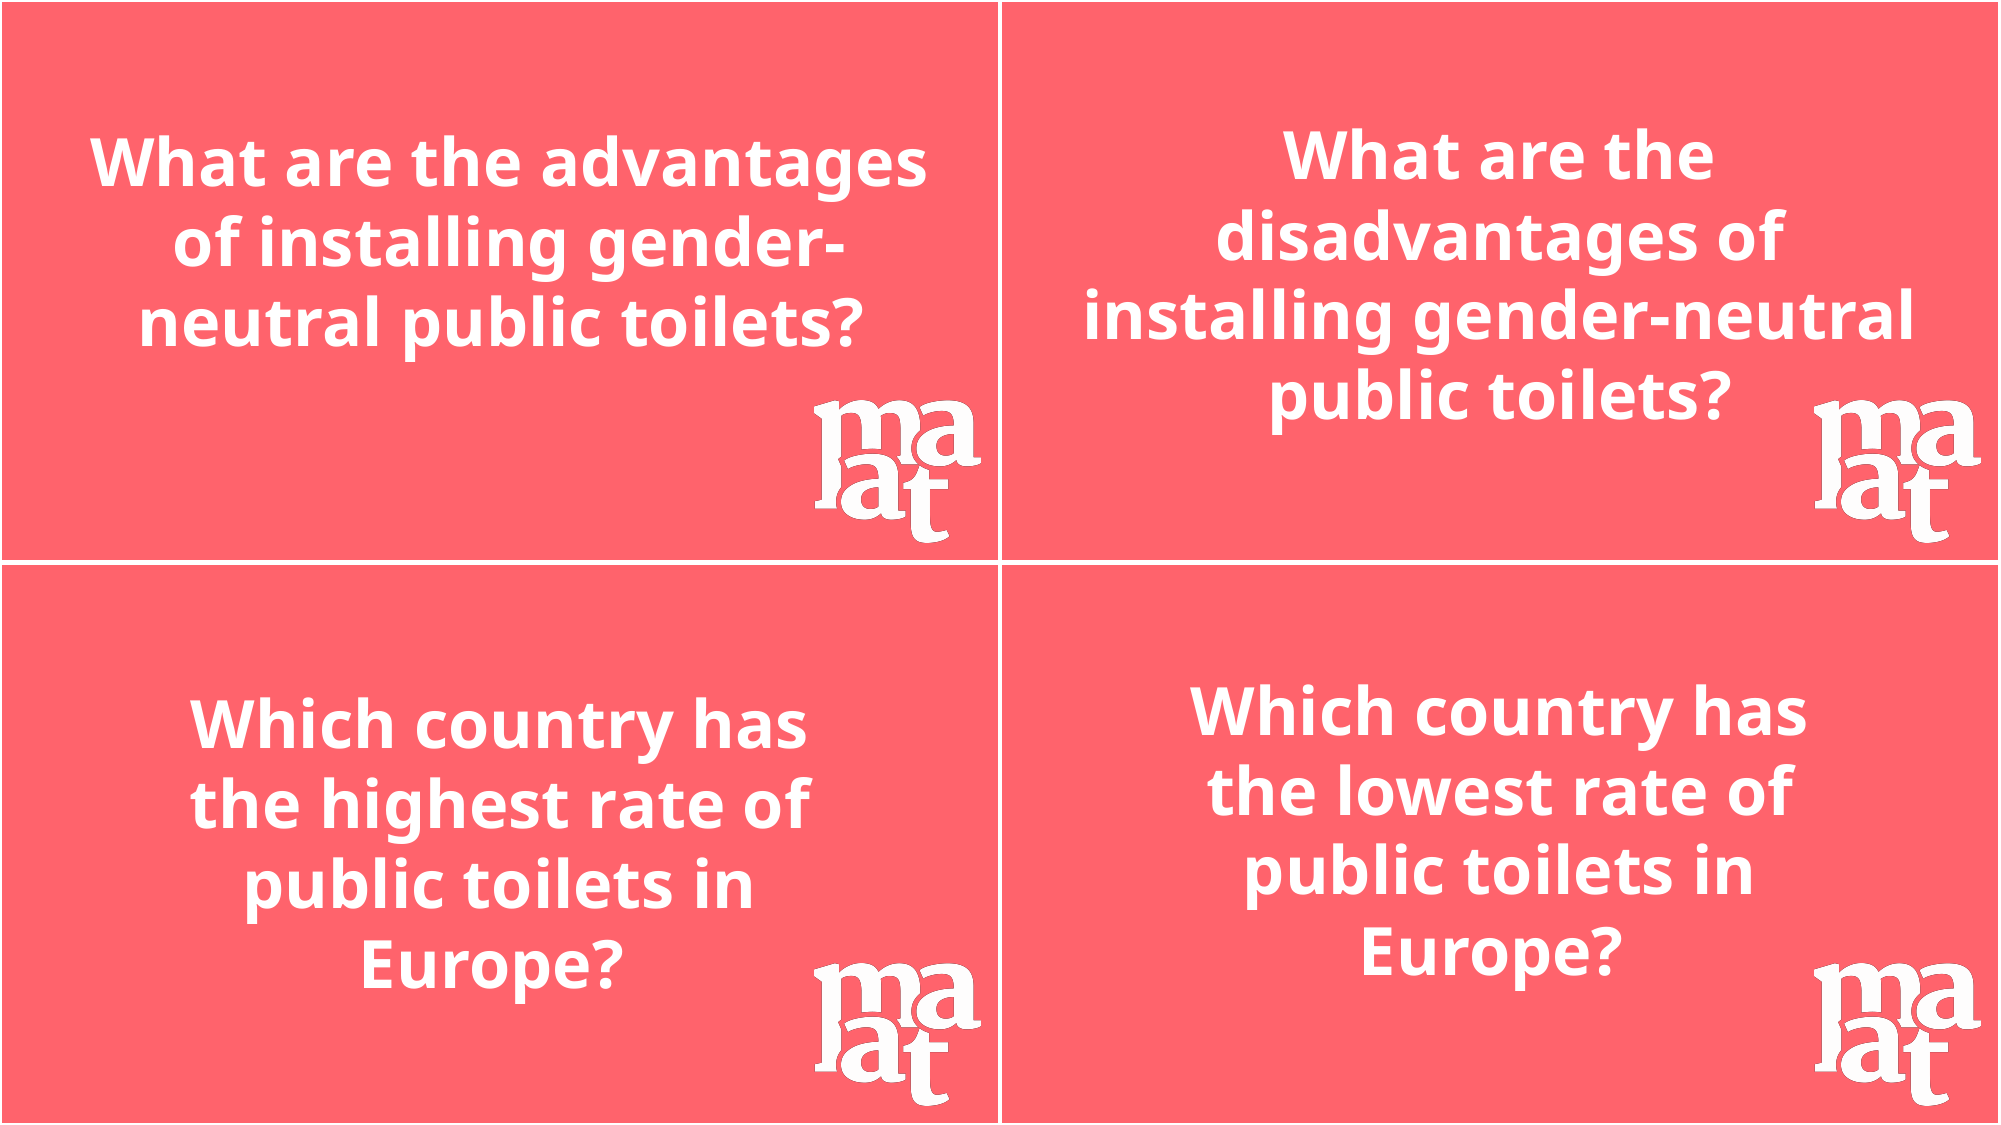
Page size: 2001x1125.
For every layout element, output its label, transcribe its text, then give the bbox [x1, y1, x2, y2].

text_box [0, 561, 998, 1125]
picture [814, 400, 981, 544]
text_box What are the disadvantages of installing gender-neutral public toilets? [1053, 105, 1946, 441]
text_box What are the advantages of installing gender-neutral public toilets? [70, 112, 949, 367]
text_box Which country has the lowest rate of public toilets in Europe? [1133, 661, 1867, 996]
picture [814, 962, 981, 1106]
picture [1814, 962, 1981, 1106]
picture [1814, 400, 1981, 544]
text_box [0, 0, 998, 561]
text_box [998, 0, 2000, 561]
text_box Which country has the highest rate of public toilets in Europe? [143, 674, 857, 1010]
text_box [998, 561, 2000, 1125]
